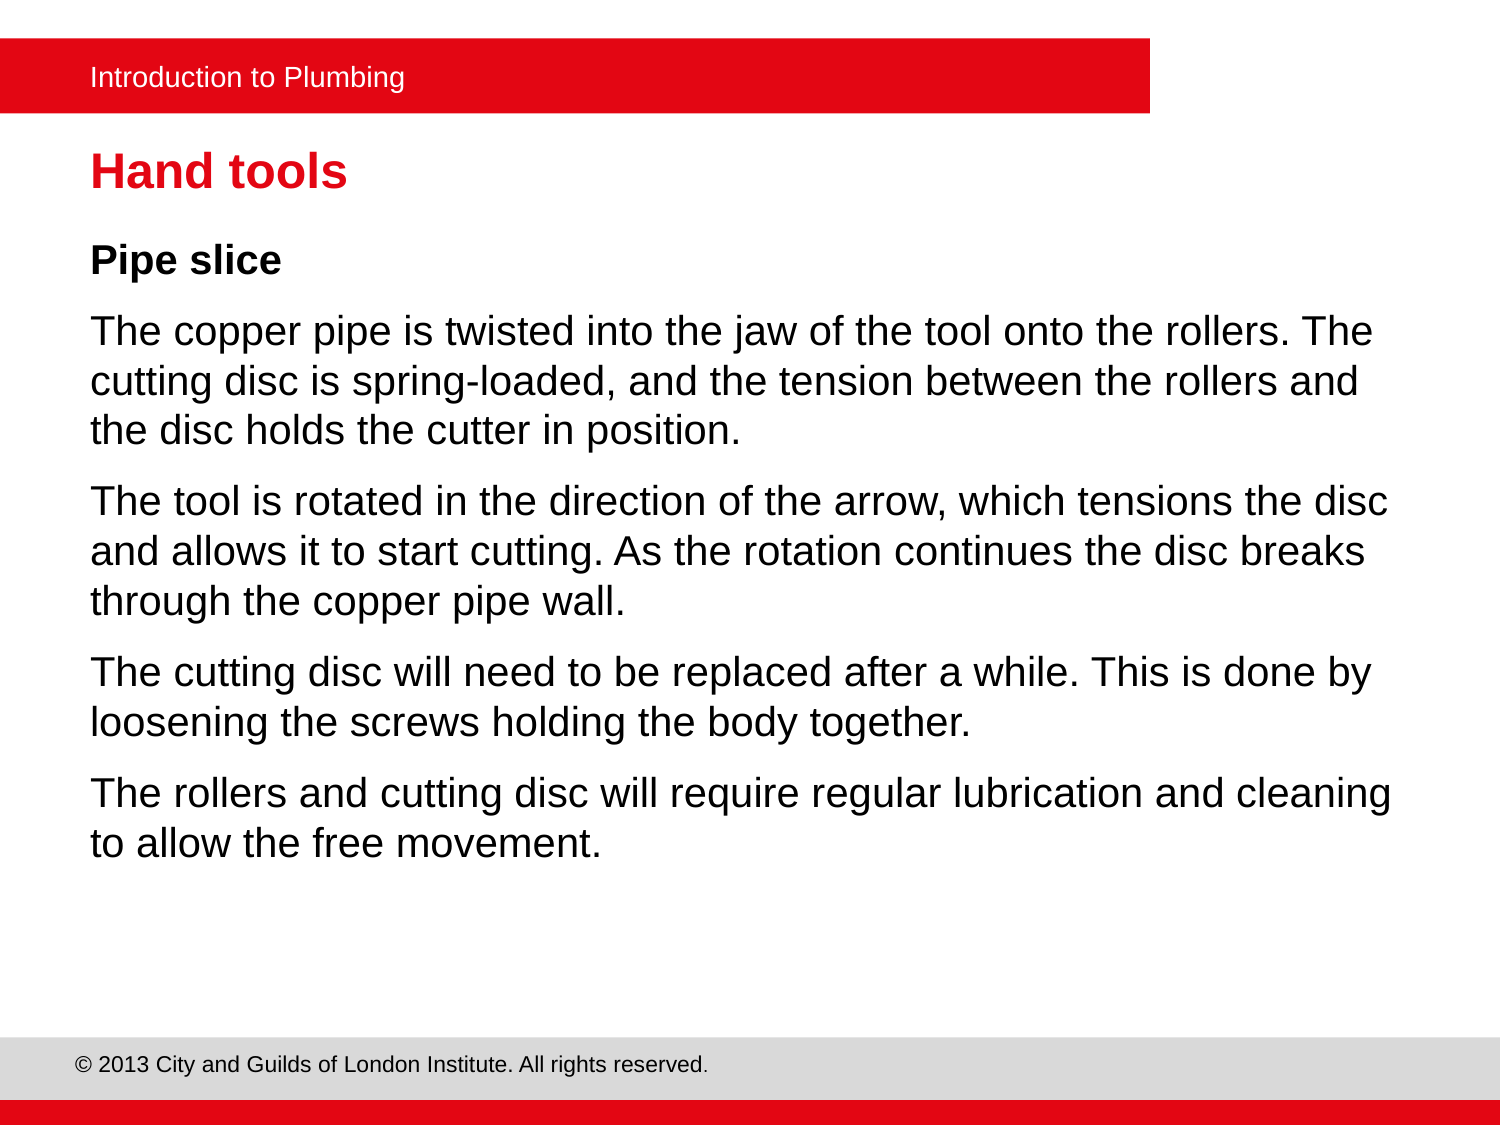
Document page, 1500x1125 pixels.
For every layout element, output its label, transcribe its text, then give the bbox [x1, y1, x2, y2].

title Hand tools [74, 137, 1424, 201]
list Pipe slice The copper pipe is twisted into the jaw of the tool onto the rollers. The cutting disc is spring-loaded, and the tension between the rollers and the disc holds the cutter in position. The tool is rotated in the direction of the arrow, which tensions the disc and allows it to start cutting. As the rotation continues the disc breaks through the copper pipe wall. The cutting disc will need to be replaced after a while. This is done by loosening the screws holding the body together. The rollers and cutting disc will require regular lubrication and cleaning to allow the free movement. [74, 224, 1426, 1012]
text_box [138, 255, 169, 321]
